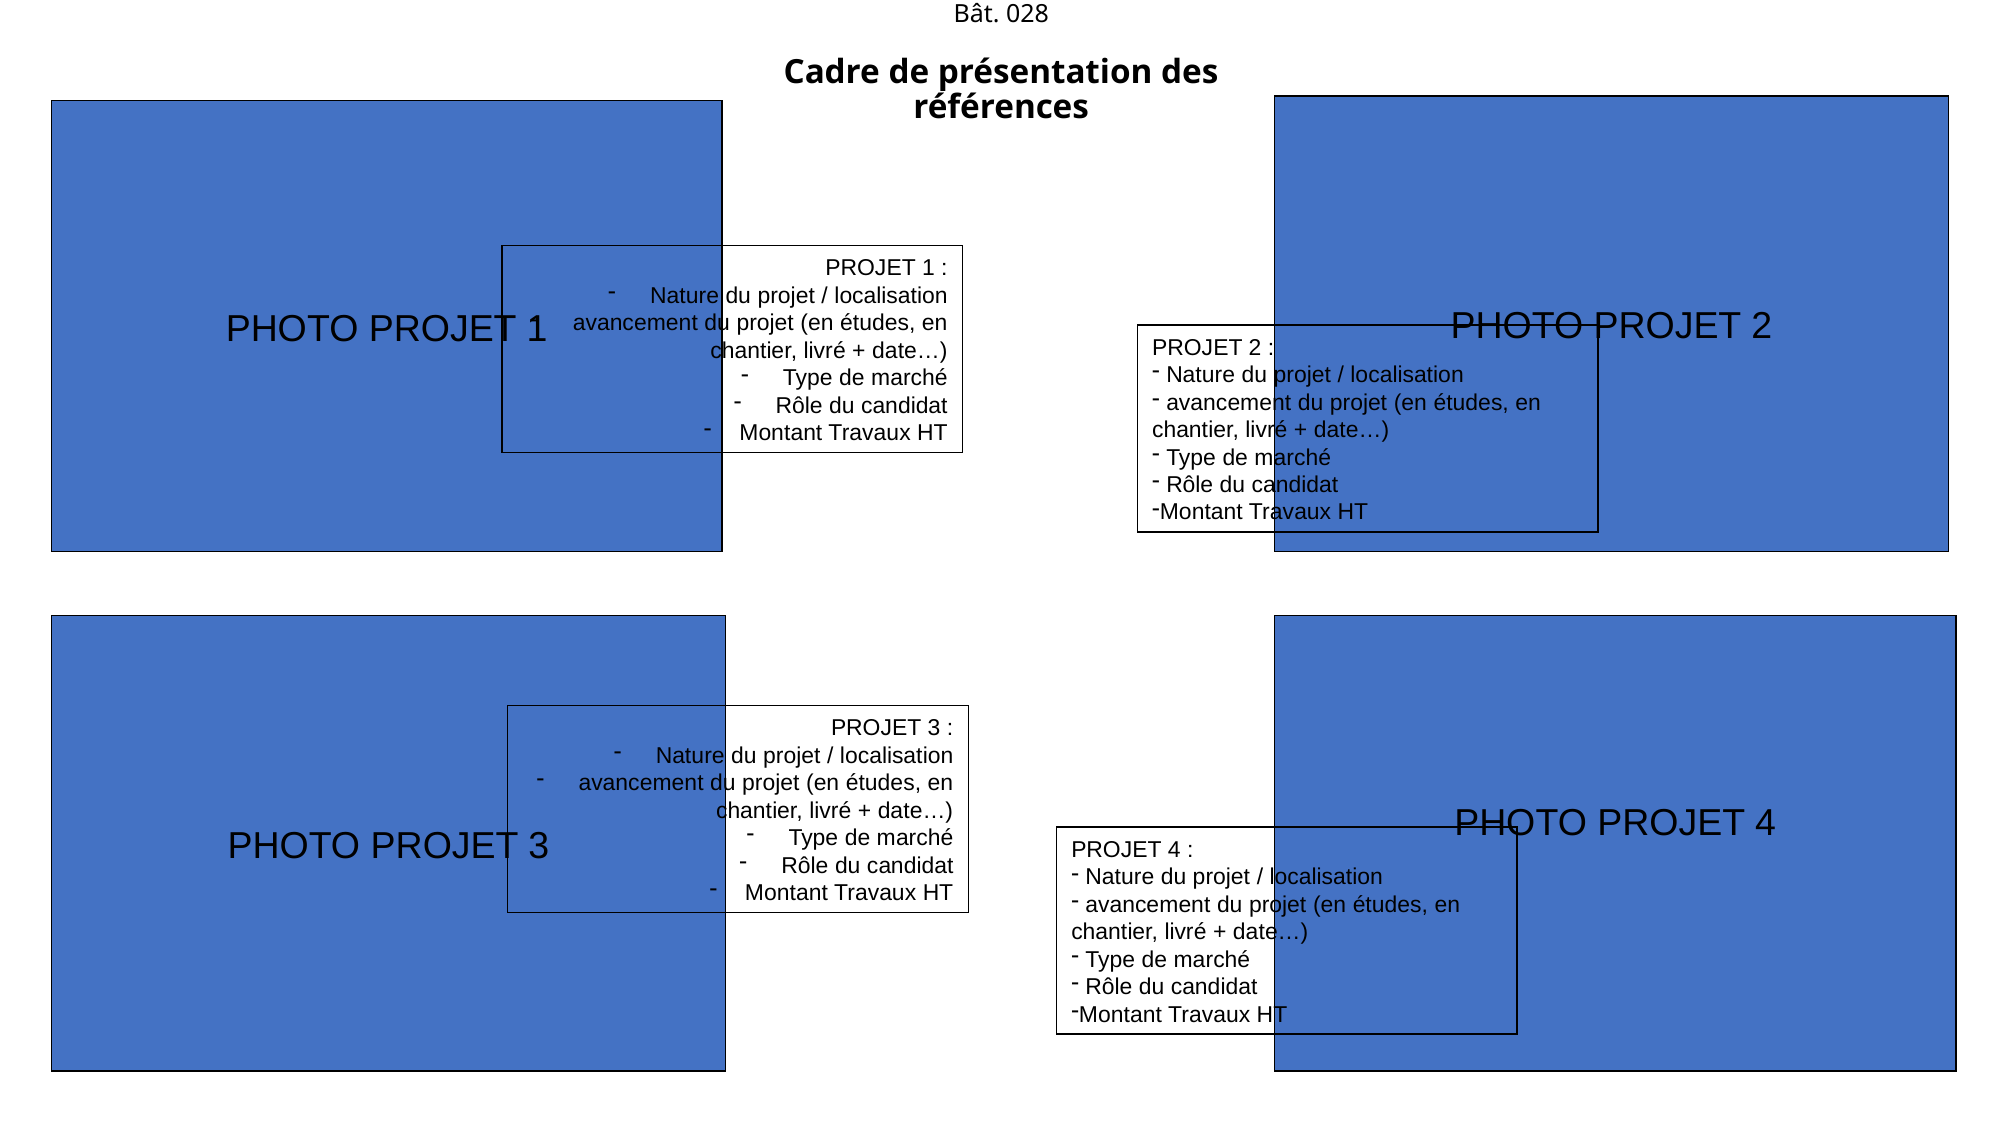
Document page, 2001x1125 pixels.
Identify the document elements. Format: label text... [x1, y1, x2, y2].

text_box PROJET 1 : Nature du projet / localisation avancement du projet (en études, en chantier, livré + date…) Type de marché Rôle du candidat Montant Travaux HT [501, 245, 963, 453]
text_box PHOTO PROJET 4 [1274, 615, 1957, 1071]
text_box PROJET 3 : Nature du projet / localisation avancement du projet (en études, en chantier, livré + date…) Type de marché Rôle du candidat Montant Travaux HT [507, 705, 969, 913]
text_box PHOTO PROJET 1 [51, 100, 722, 552]
text_box PROJET 2 : Nature du projet / localisation avancement du projet (en études, en chantier, livré + date…) Type de marché Rôle du candidat Montant Travaux HT [1137, 324, 1599, 532]
text_box PROJET 4 : Nature du projet / localisation avancement du projet (en études, en chantier, livré + date…) Type de marché Rôle du candidat Montant Travaux HT [1056, 827, 1518, 1034]
text_box PHOTO PROJET 3 [51, 615, 726, 1071]
title COLMAR (68) - 152 RI - Quartier WALTER Réhabilitation bât. 017, 021, 030 – HBGT – TERRE / Bât. 028 Cadre de présentation des références [682, 12, 1321, 174]
text_box PHOTO PROJET 2 [1274, 96, 1949, 552]
